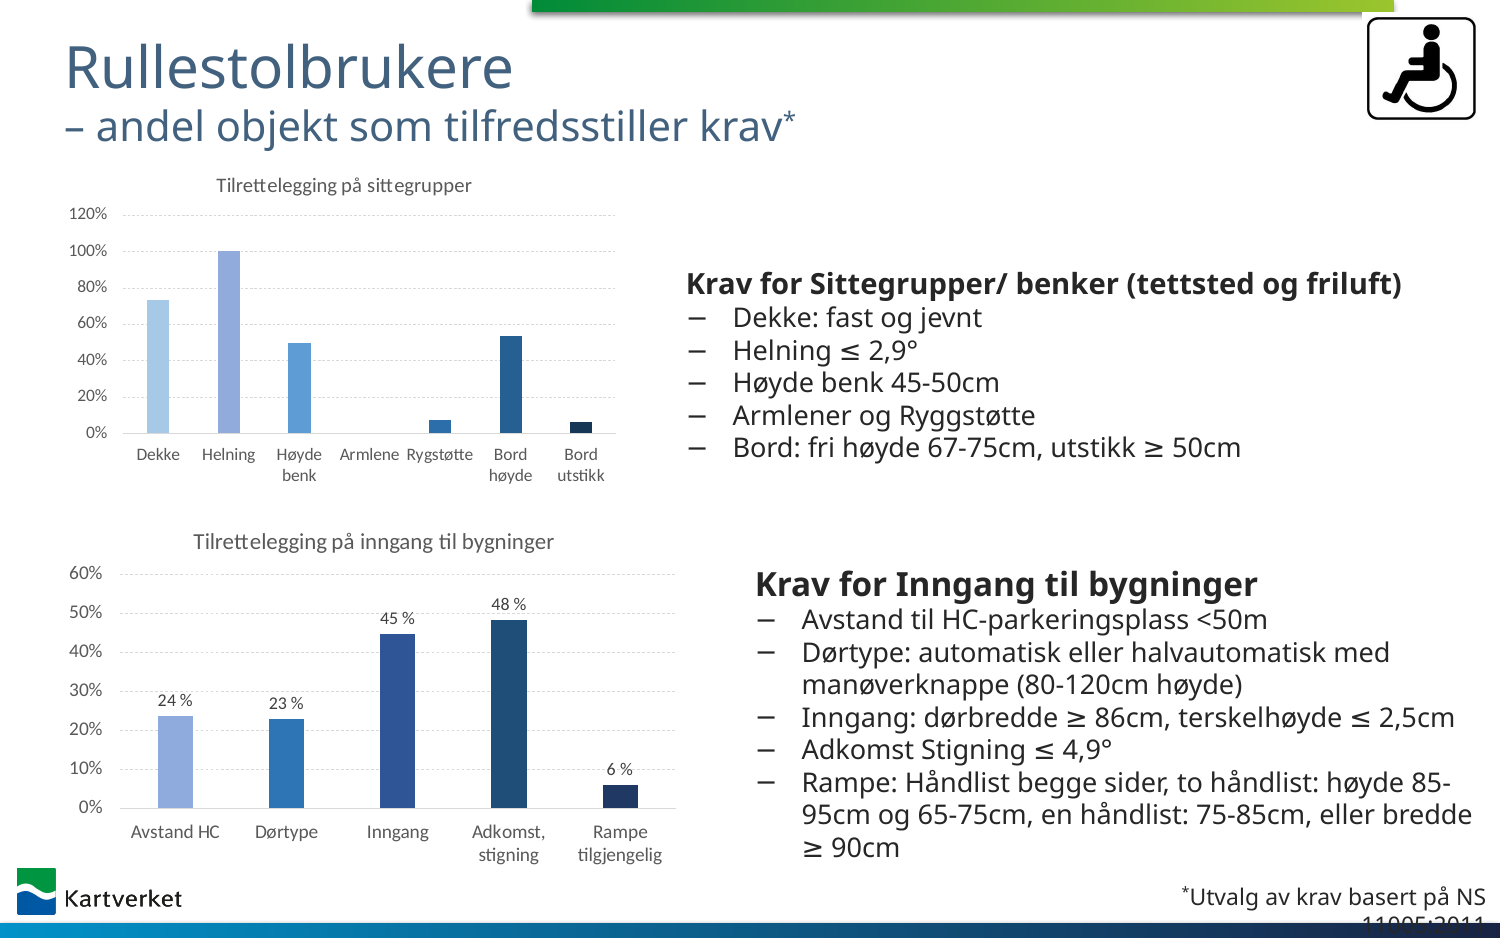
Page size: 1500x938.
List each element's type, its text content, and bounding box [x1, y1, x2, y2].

text_box Rullestolbrukere – andel objekt som tilfredsstiller krav* [49, 25, 1431, 158]
text_box *Utvalg av krav basert på NS 11005:2011 [1068, 873, 1500, 938]
picture [1362, 12, 1481, 126]
text_box Krav for Sittegrupper/ benker (tettsted og friluft) Dekke: fast og jevnt Helning ≤ 2,9° Høyde benk 45-50cm Armlener og Ryggstøtte Bord: fri høyde 67-75cm, utstikk ≥ 50cm [670, 258, 1418, 471]
picture [62, 166, 626, 492]
picture [62, 520, 687, 874]
text_box Krav for Inngang til bygninger Avstand til HC-parkeringsplass <50m Dørtype: automatisk eller halvautomatisk med manøverknappe (80-120cm høyde) Inngang: dørbredde ≥ 86cm, terskelhøyde ≤ 2,5cm Adkomst Stigning ≤ 4,9° Rampe: Håndlist begge sider, to håndlist: høyde 85-95cm og 65-75cm, en håndlist: 75-85cm, eller bredde ≥ 90cm [740, 555, 1491, 870]
